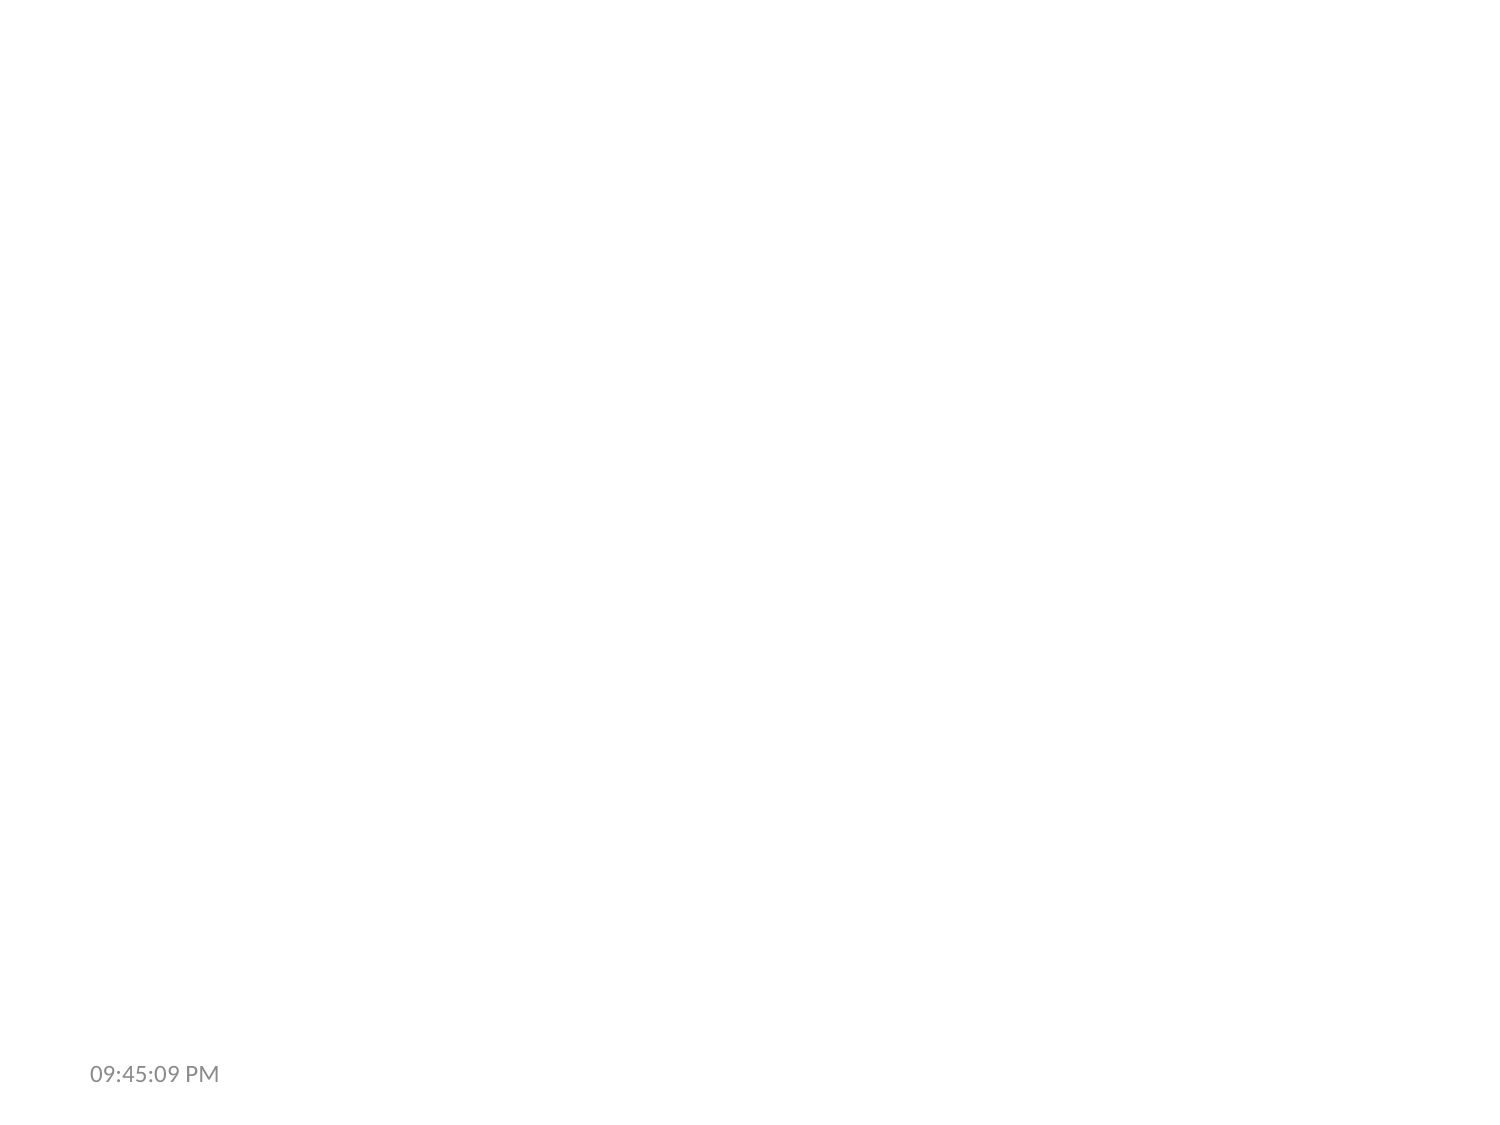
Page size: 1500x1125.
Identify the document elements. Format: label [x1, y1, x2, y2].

slide_number [75, 1042, 425, 1103]
